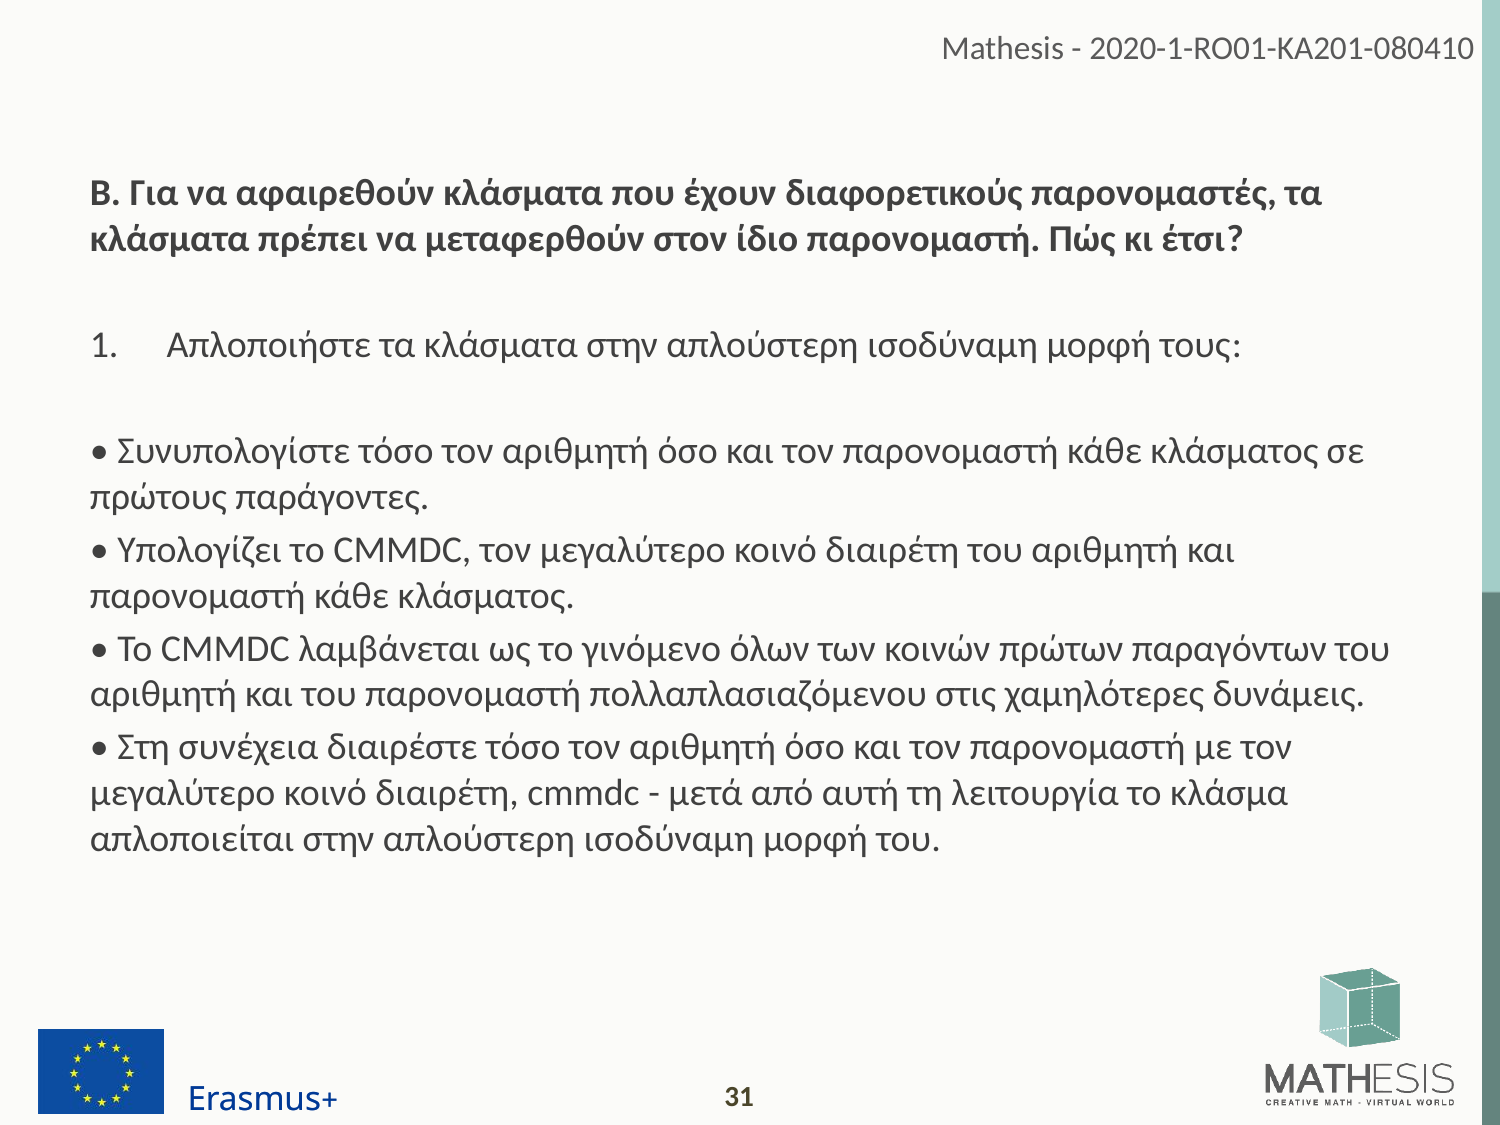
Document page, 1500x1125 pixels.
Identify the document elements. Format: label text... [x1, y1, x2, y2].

picture [38, 1029, 164, 1114]
list B. Για να αφαιρεθούν κλάσματα που έχουν διαφορετικούς παρονομαστές, τα κλάσματα πρέπει να μεταφερθούν στον ίδιο παρονομαστή. Πώς κι έτσι? Απλοποιήστε τα κλάσματα στην απλούστερη ισοδύναμη μορφή τους: • Συνυπολογίστε τόσο τον αριθμητή όσο και τον παρονομαστή κάθε κλάσματος σε πρώτους παράγοντες. • Υπολογίζει το CMMDC, τον μεγαλύτερο κοινό διαιρέτη του αριθμητή και παρονομαστή κάθε κλάσματος. • Το CMMDC λαμβάνεται ως το γινόμενο όλων των κοινών πρώτων παραγόντων του αριθμητή και του παρονομαστή πολλαπλασιαζόμενου στις χαμηλότερες δυνάμεις. • Στη συνέχεια διαιρέστε τόσο τον αριθμητή όσο και τον παρονομαστή με τον μεγαλύτερο κοινό διαιρέτη, cmmdc - μετά από αυτή τη λειτουργία το κλάσμα απλοποιείται στην απλούστερη ισοδύναμη μορφή του. [75, 160, 1425, 903]
